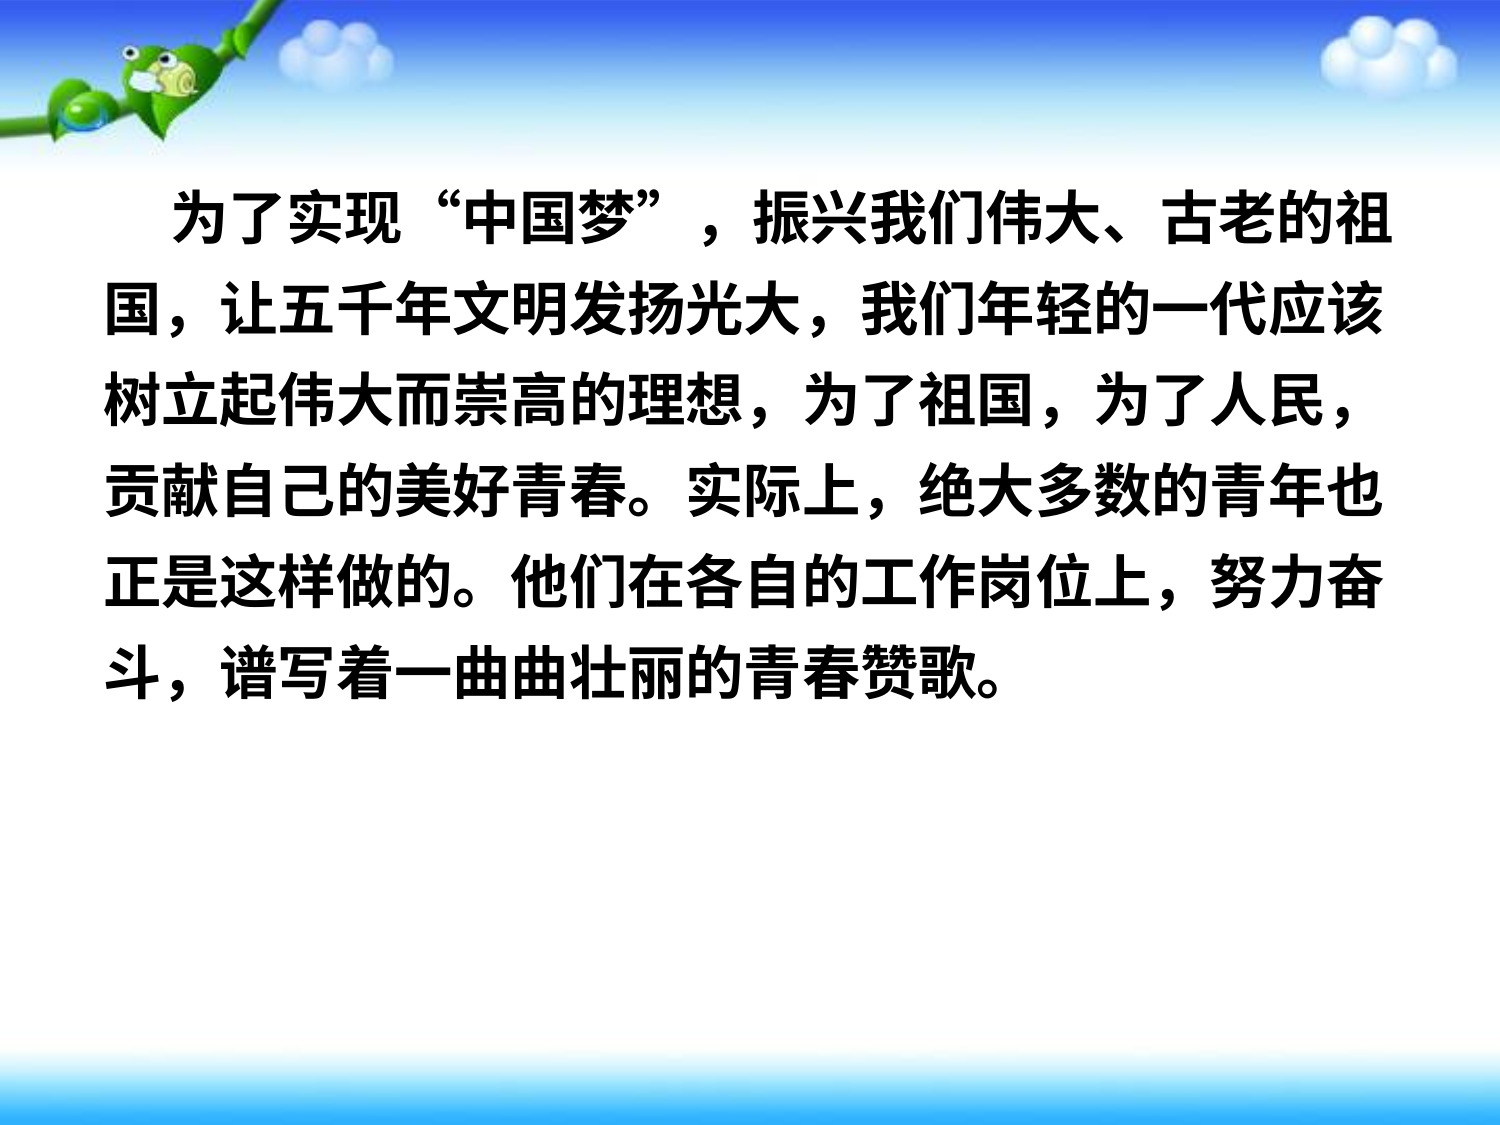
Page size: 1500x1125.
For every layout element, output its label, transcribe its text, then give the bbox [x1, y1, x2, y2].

text_box 为了实现“中国梦”，振兴我们伟大、古老的祖国，让五千年文明发扬光大，我们年轻的一代应该树立起伟大而崇高的理想，为了祖国，为了人民，贡献自己的美好青春。实际上，绝大多数的青年也正是这样做的。他们在各自的工作岗位上，努力奋斗，谱写着一曲曲壮丽的青春赞歌。 [88, 153, 1435, 714]
picture [0, 0, 1500, 1125]
